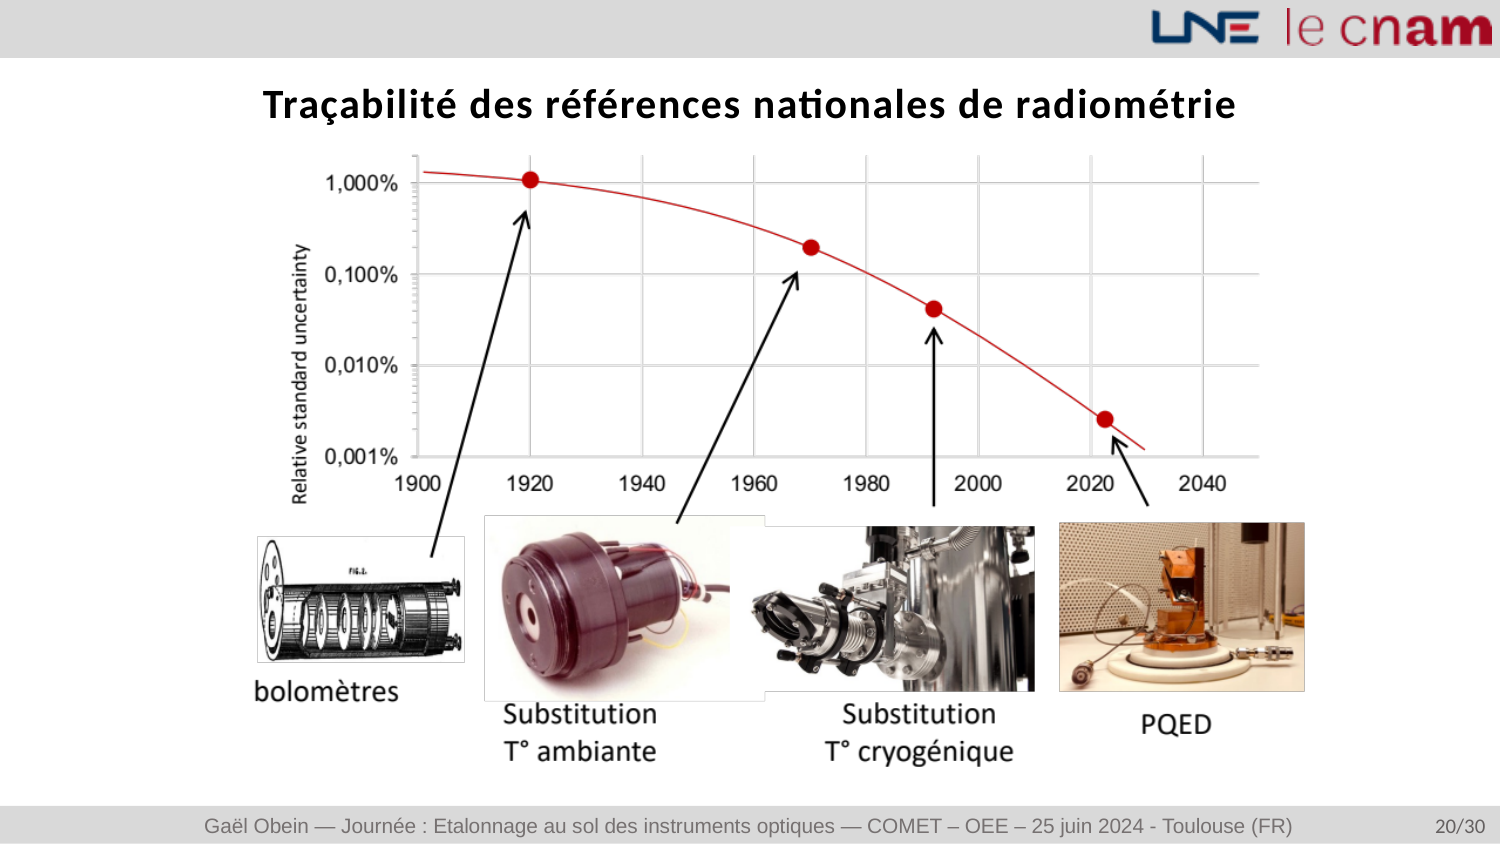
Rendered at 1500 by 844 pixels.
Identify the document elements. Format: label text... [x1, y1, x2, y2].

picture [1287, 8, 1492, 46]
picture [167, 126, 1333, 786]
picture [1150, 8, 1276, 46]
text_box Traçabilité des références nationales de radiométrie [35, 58, 1465, 153]
